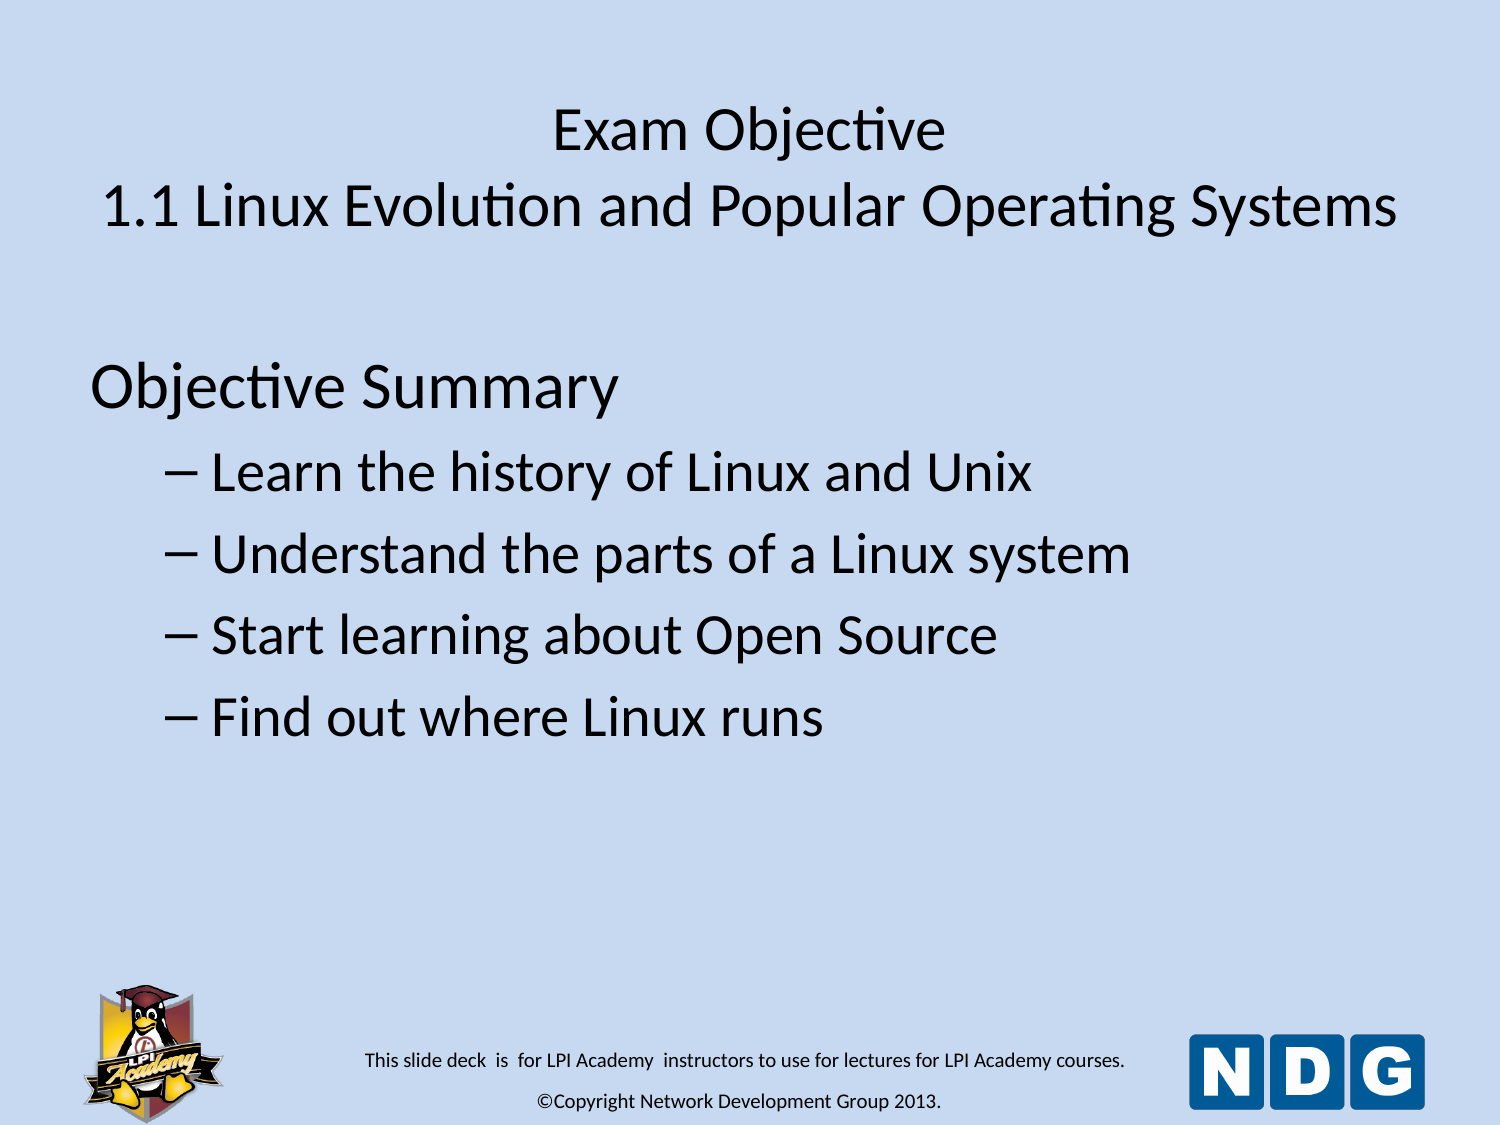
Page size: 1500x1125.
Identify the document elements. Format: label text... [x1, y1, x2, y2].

picture [75, 1077, 229, 1125]
picture [1189, 1077, 1425, 1110]
list Objective Summary Learn the history of Linux and Unix Understand the parts of a Linux system Start learning about Open Source Find out where Linux runs [75, 333, 1425, 1077]
title Exam Objective 1.1 Linux Evolution and Popular Operating Systems [75, 69, 1425, 257]
